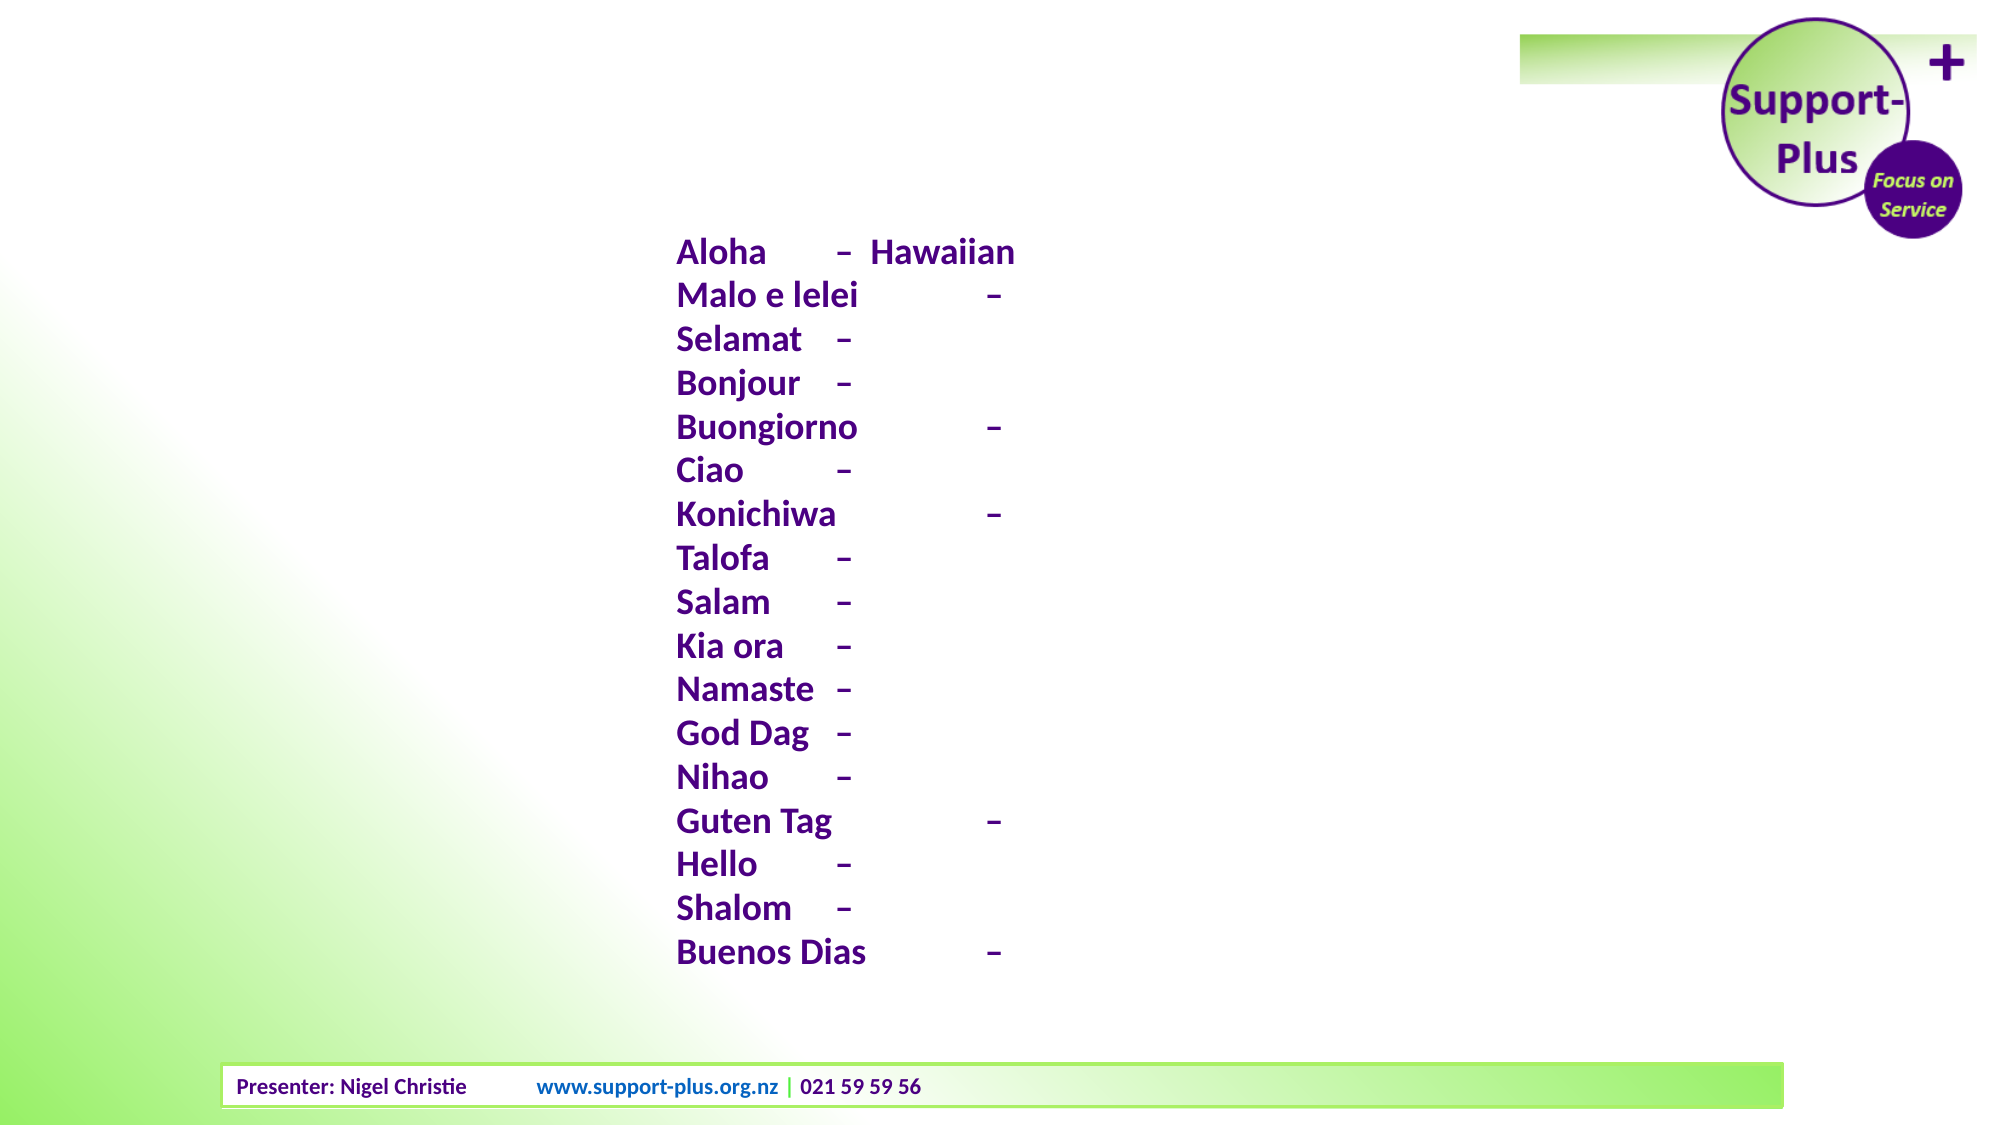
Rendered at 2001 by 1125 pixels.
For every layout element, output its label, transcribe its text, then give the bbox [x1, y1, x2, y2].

text_box Aloha – Hawaiian Malo e lelei – Selamat – Bonjour – Buongiorno – Ciao – Konichiwa – Talofa – Salam – Kia ora – Namaste – God Dag – Nihao – Guten Tag – Hello – Shalom – Buenos Dias – [500, 239, 1500, 980]
text_box Presenter: Nigel Christie www.support-plus.org.nz | 021 59 59 56 [221, 1063, 1783, 1107]
picture [1514, 15, 1983, 246]
